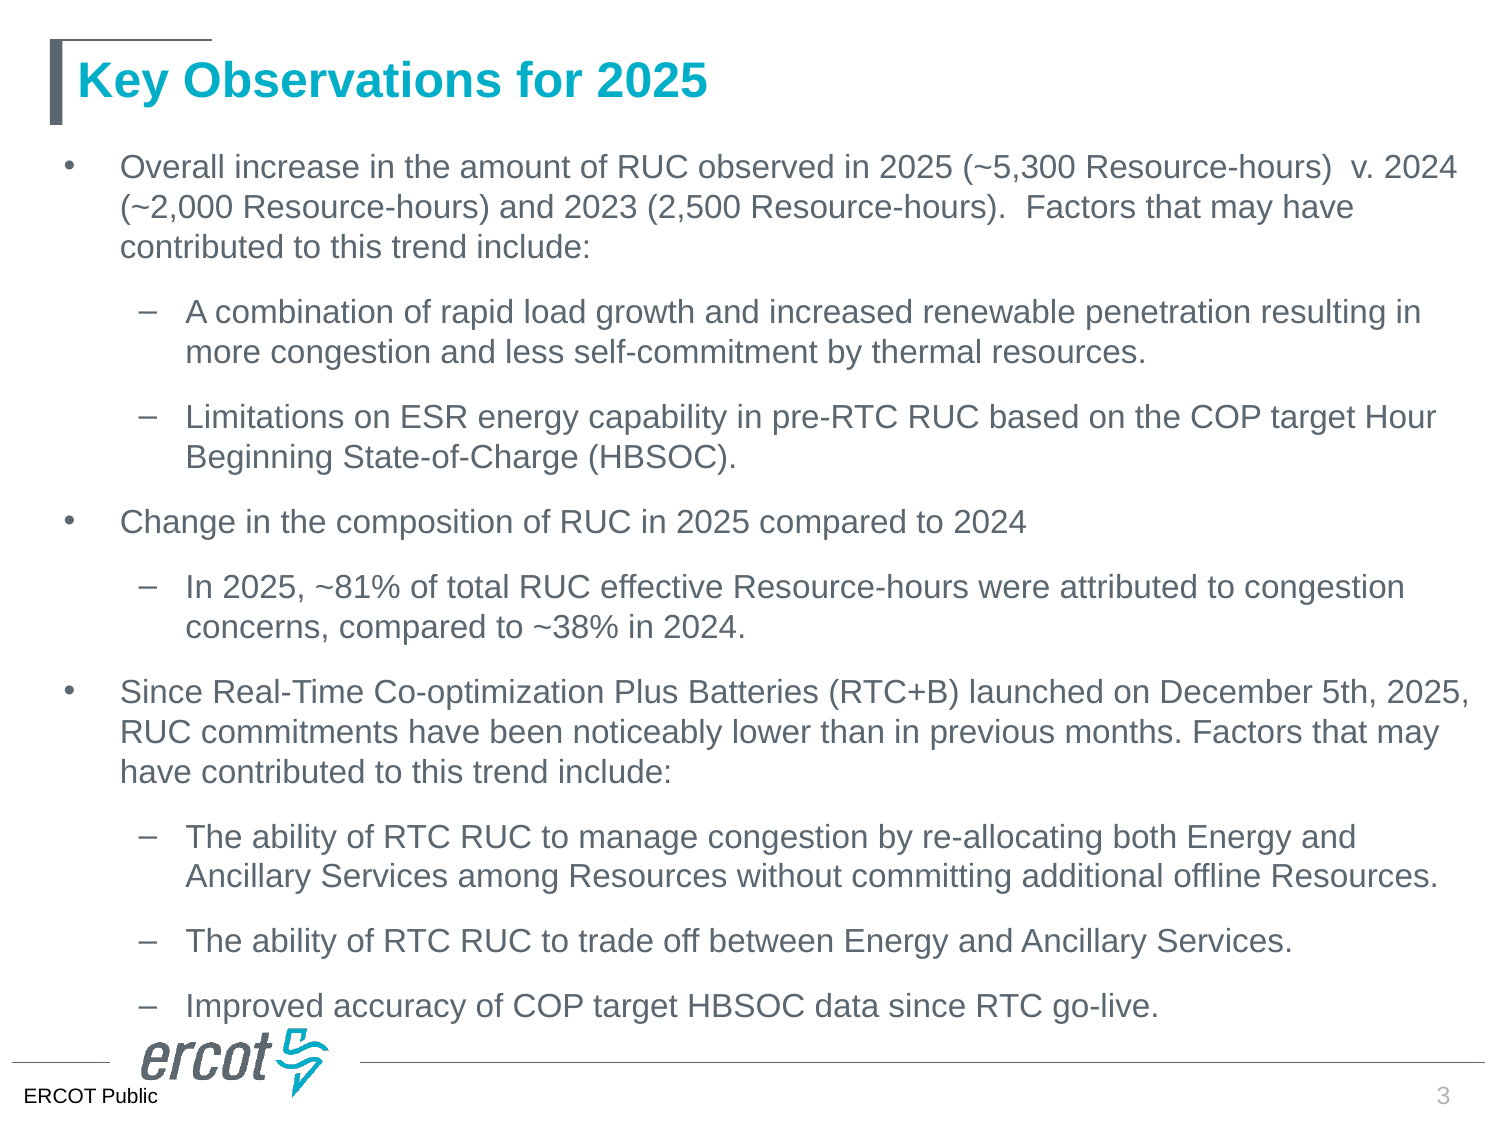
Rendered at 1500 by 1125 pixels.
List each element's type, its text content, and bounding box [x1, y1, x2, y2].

list Overall increase in the amount of RUC observed in 2025 (~5,300 Resource-hours) v. 2024 (~2,000 Resource-hours) and 2023 (2,500 Resource-hours). Factors that may have contributed to this trend include: A combination of rapid load growth and increased renewable penetration resulting in more congestion and less self-commitment by thermal resources. Limitations on ESR energy capability in pre-RTC RUC based on the COP target Hour Beginning State-of-Charge (HBSOC). Change in the composition of RUC in 2025 compared to 2024 In 2025, ~81% of total RUC effective Resource-hours were attributed to congestion concerns, compared to ~38% in 2024. Since Real-Time Co-optimization Plus Batteries (RTC+B) launched on December 5th, 2025, RUC commitments have been noticeably lower than in previous months. Factors that may have contributed to this trend include: The ability of RTC RUC to manage congestion by re-allocating both Energy and Ancillary Services among Resources without committing additional offline Resources. The ability of RTC RUC to trade off between Energy and Ancillary Services. Improved accuracy of COP target HBSOC data since RTC go-live. [48, 138, 1488, 1010]
slide_number 3 [1400, 1076, 1488, 1113]
picture [137, 1024, 332, 1100]
title Key Observations for 2025 [62, 39, 1450, 125]
